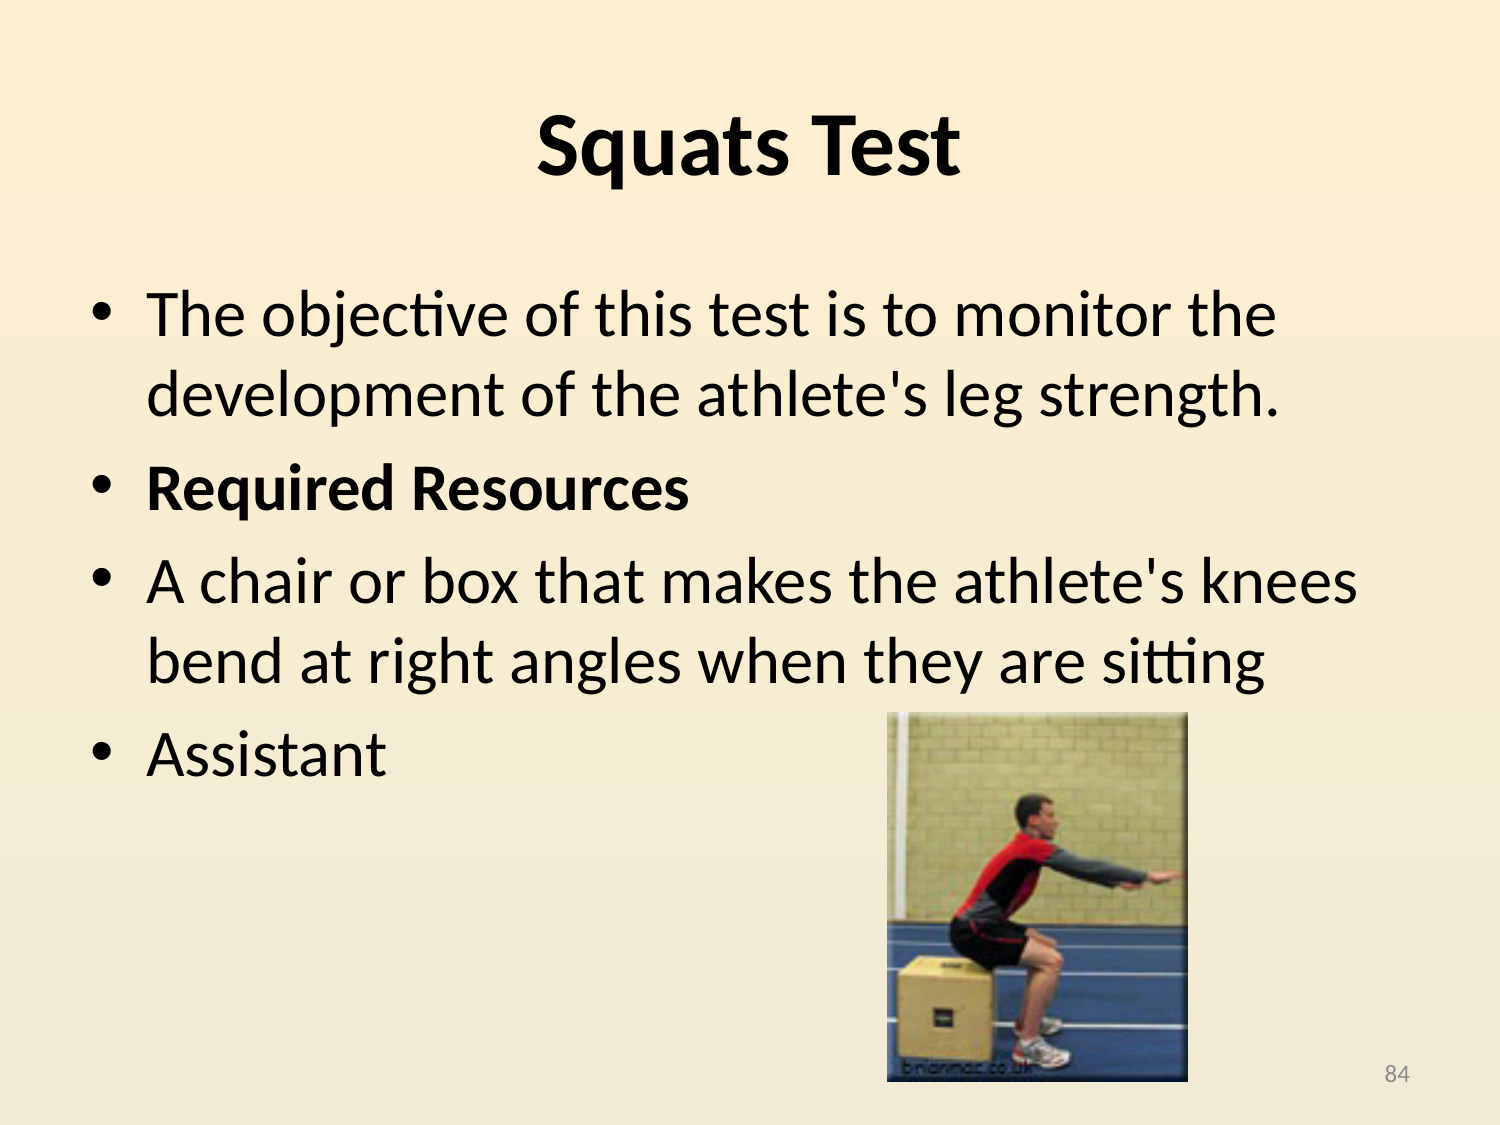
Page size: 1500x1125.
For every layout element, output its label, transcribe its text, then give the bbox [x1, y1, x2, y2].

list The objective of this test is to monitor the development of the athlete's leg strength. Required Resources A chair or box that makes the athlete's knees bend at right angles when they are sitting Assistant [75, 262, 1425, 1005]
slide_number 84 [1074, 1042, 1425, 1103]
picture [887, 712, 1188, 1082]
title Squats Test [75, 45, 1425, 233]
